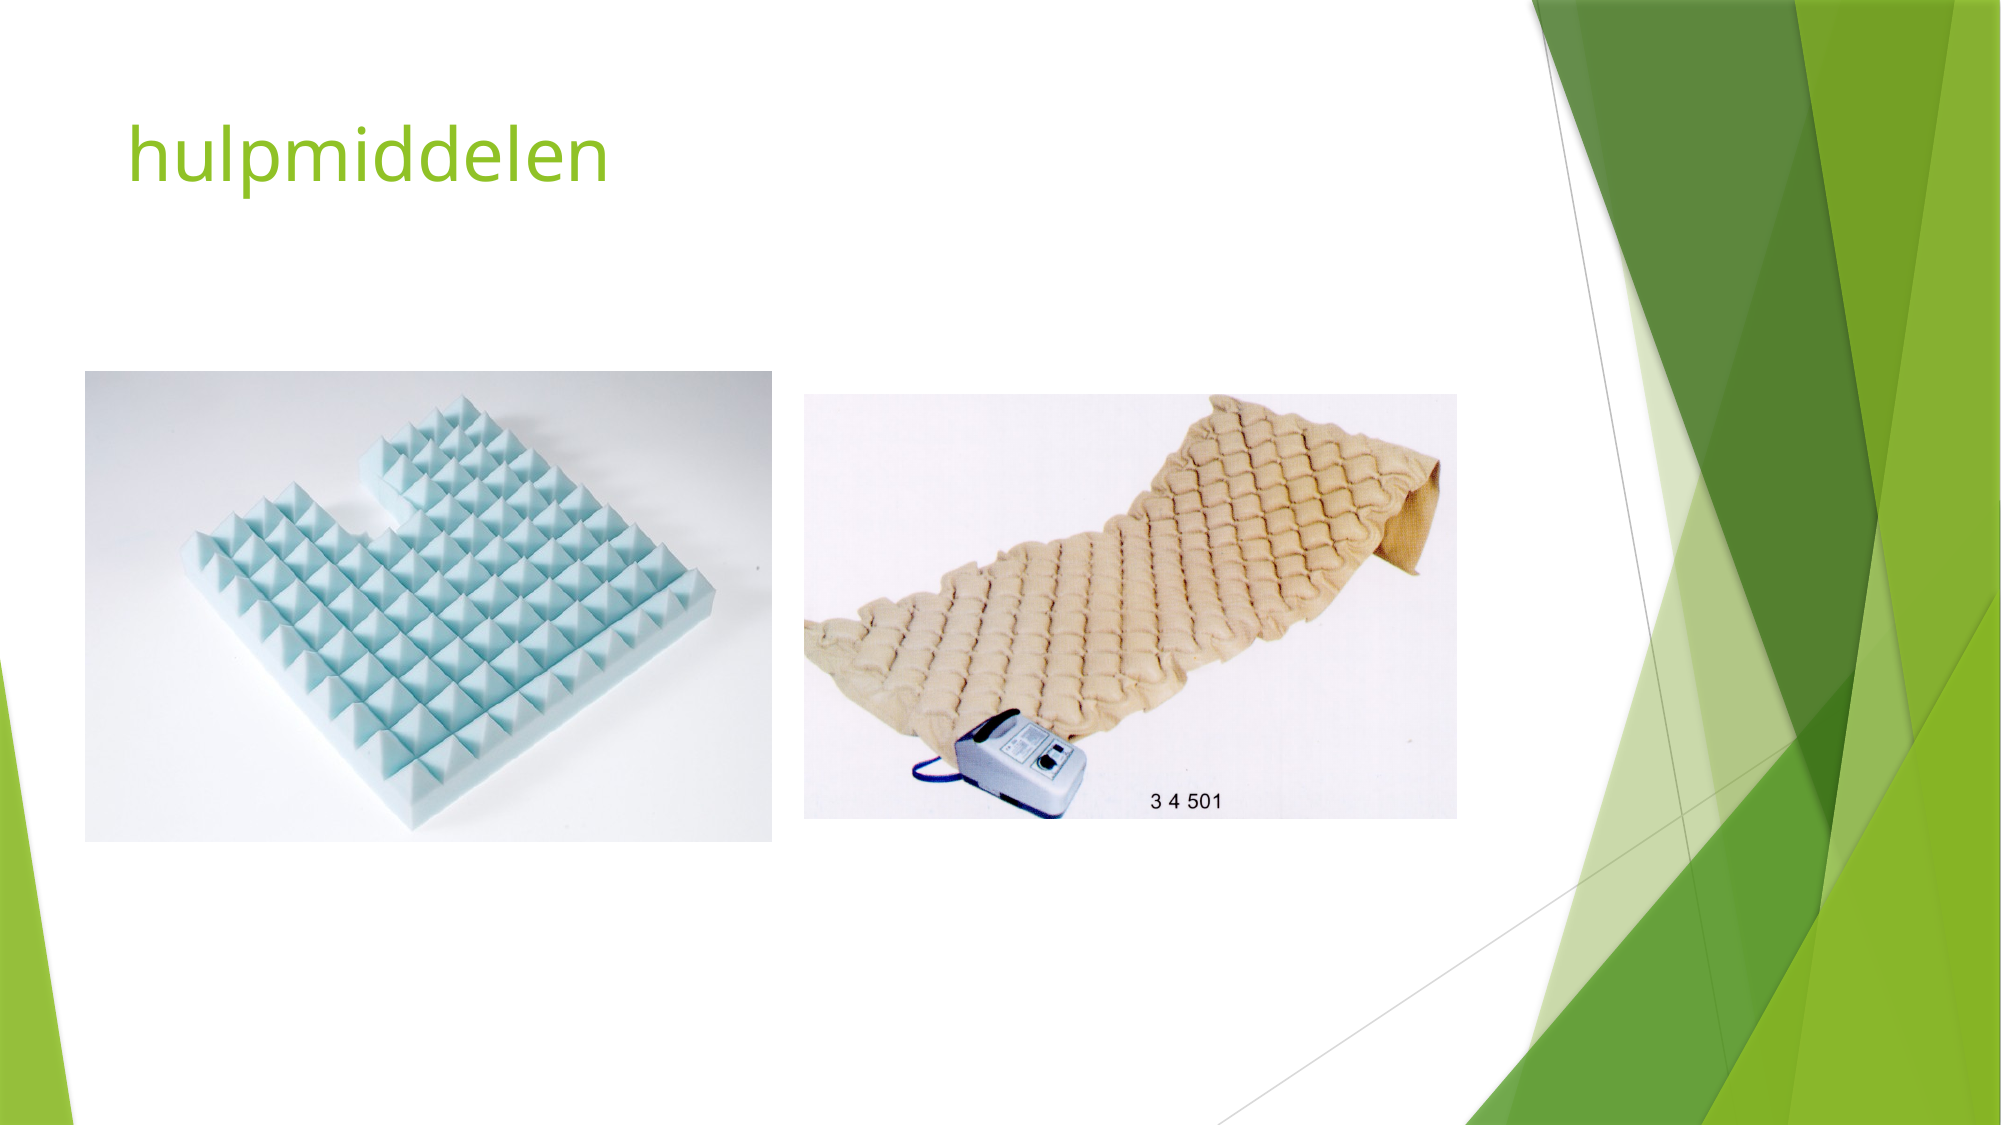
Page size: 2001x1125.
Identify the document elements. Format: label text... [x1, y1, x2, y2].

picture [803, 393, 1458, 819]
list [85, 370, 772, 842]
title hulpmiddelen [111, 99, 1522, 205]
